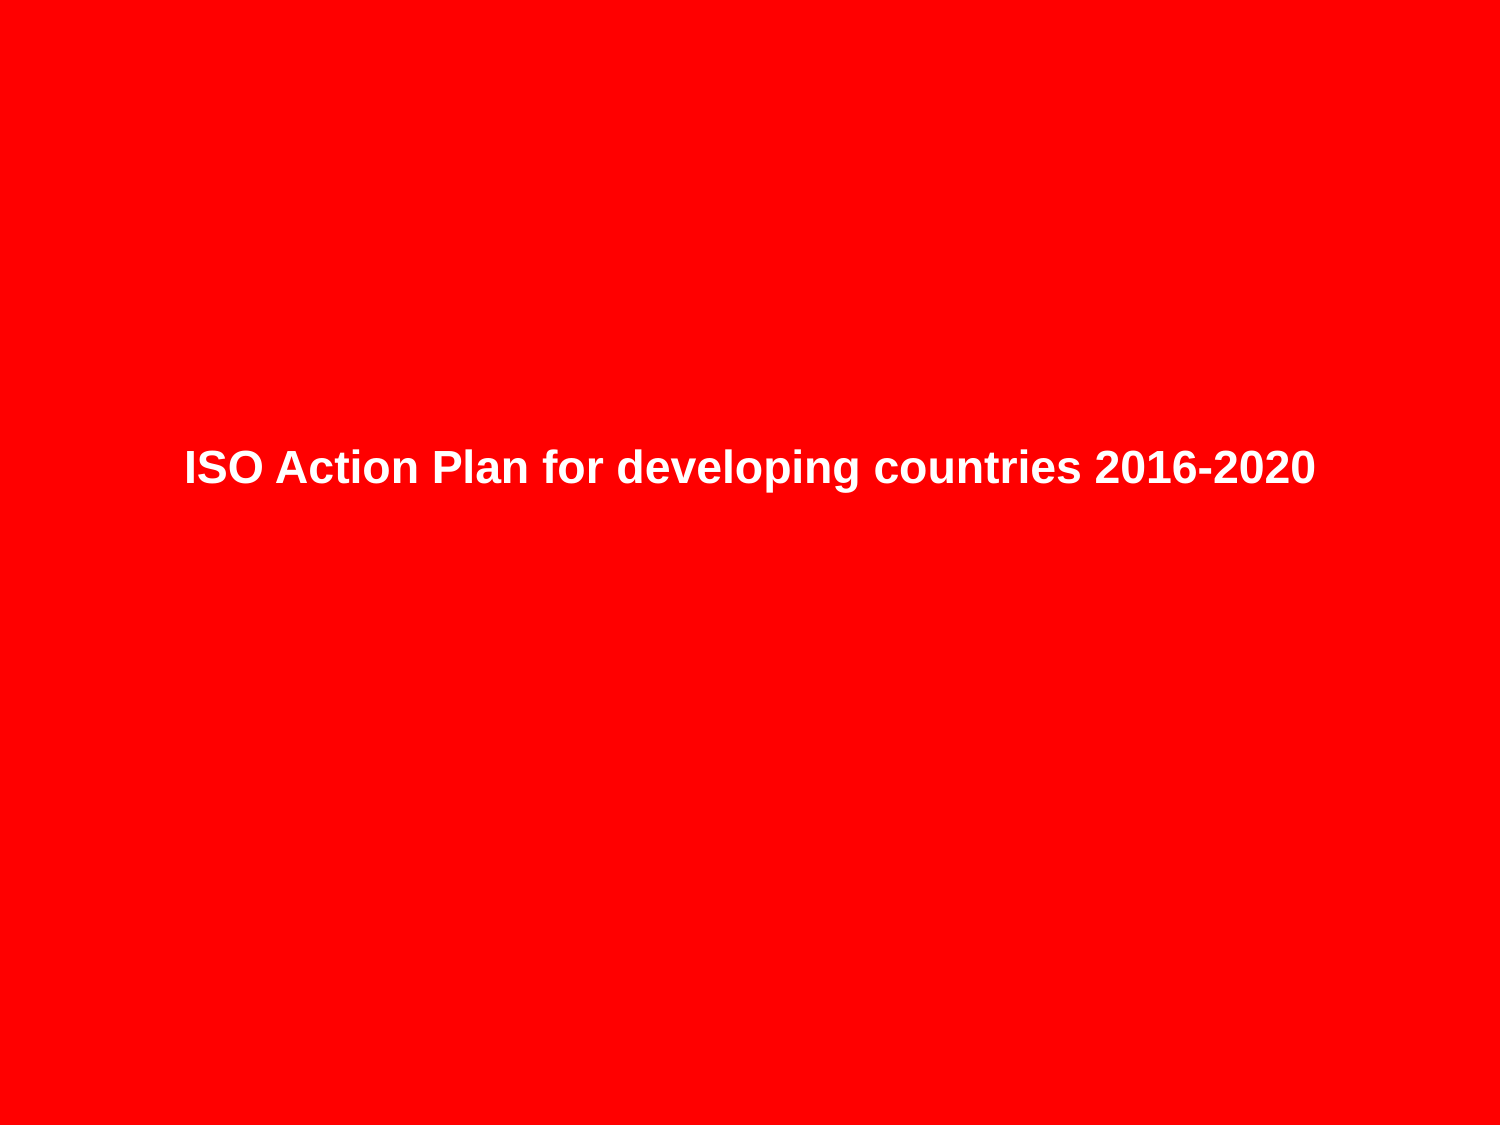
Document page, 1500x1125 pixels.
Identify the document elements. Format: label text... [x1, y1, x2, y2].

title ISO Action Plan for developing countries 2016-2020 [93, 375, 1407, 517]
